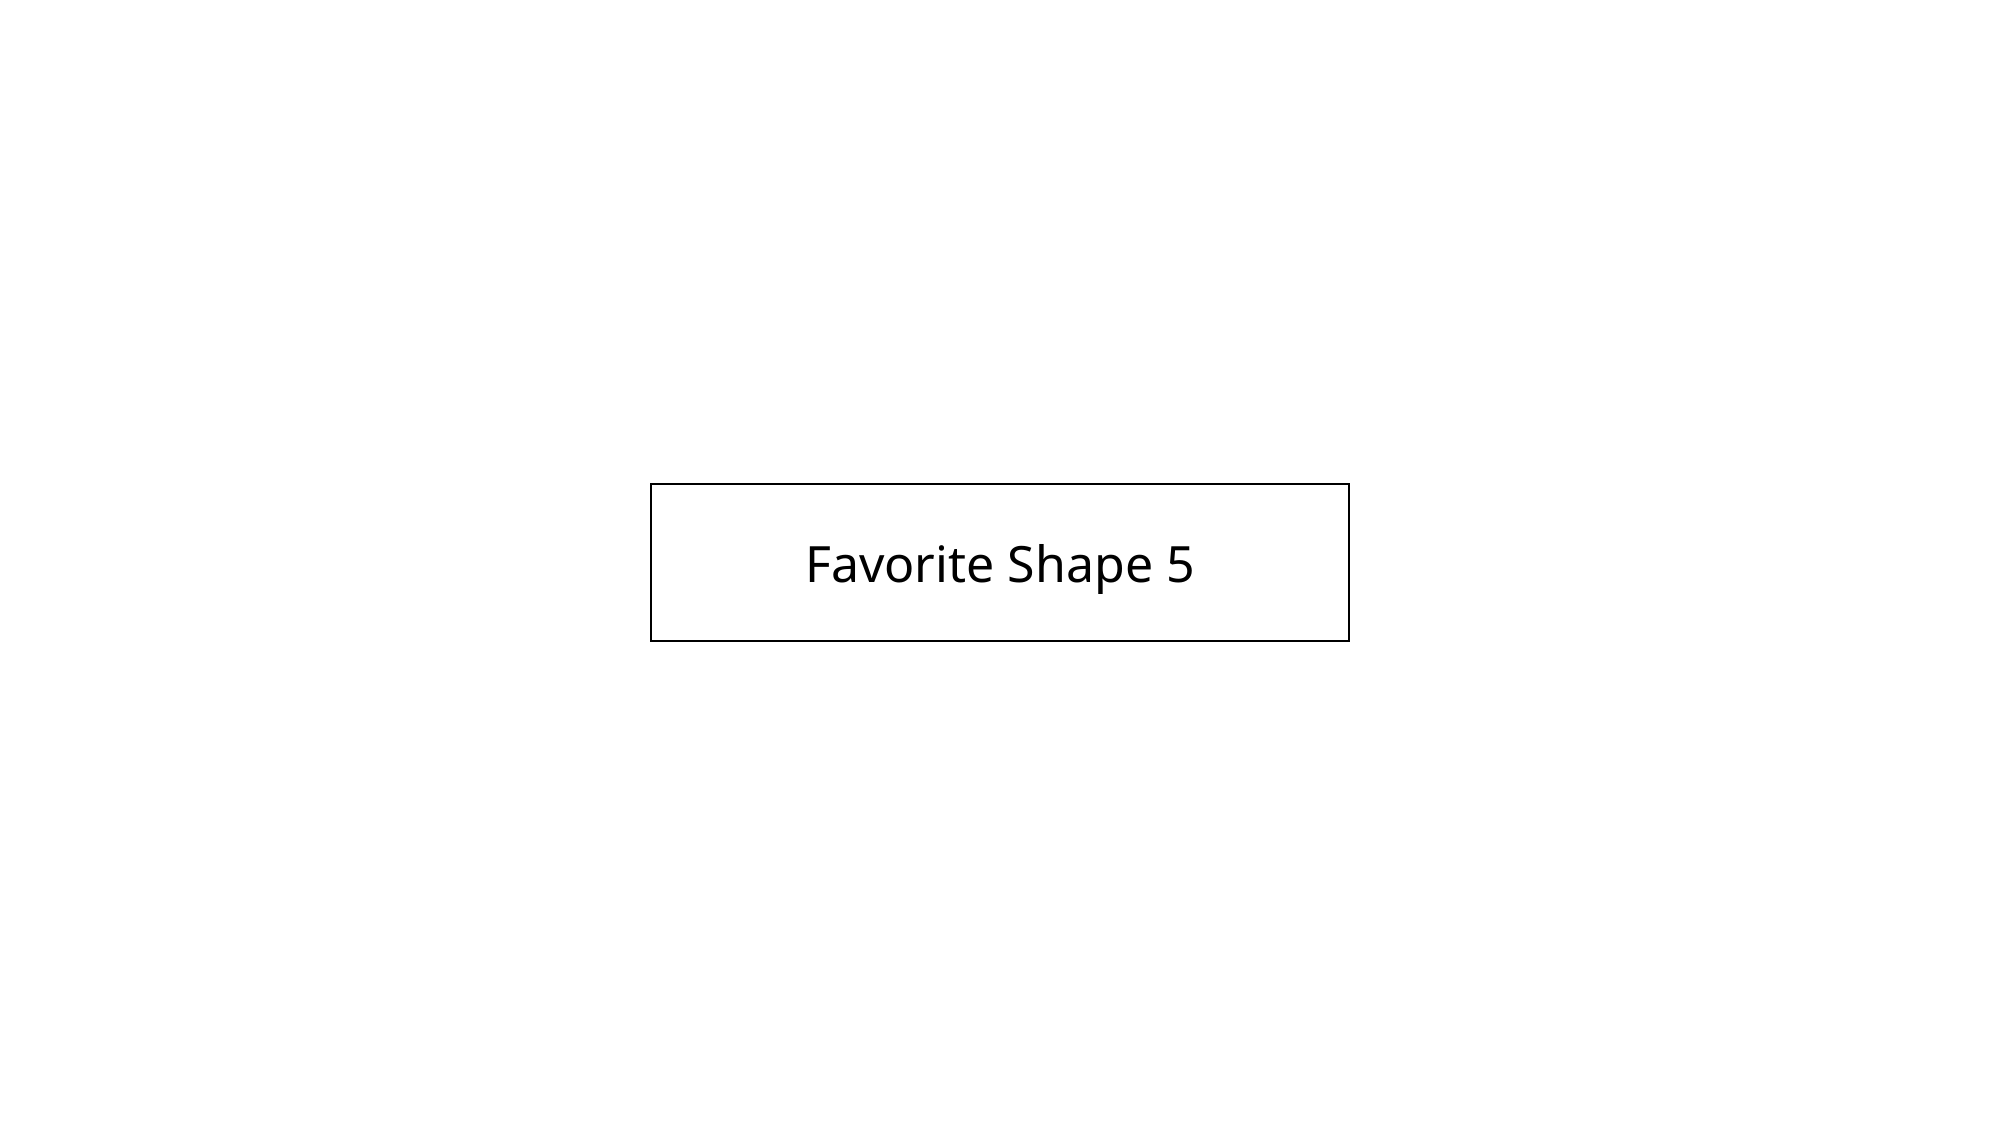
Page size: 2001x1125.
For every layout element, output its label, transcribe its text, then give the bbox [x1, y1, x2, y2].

text_box Favorite Shape 5 [650, 483, 1350, 642]
